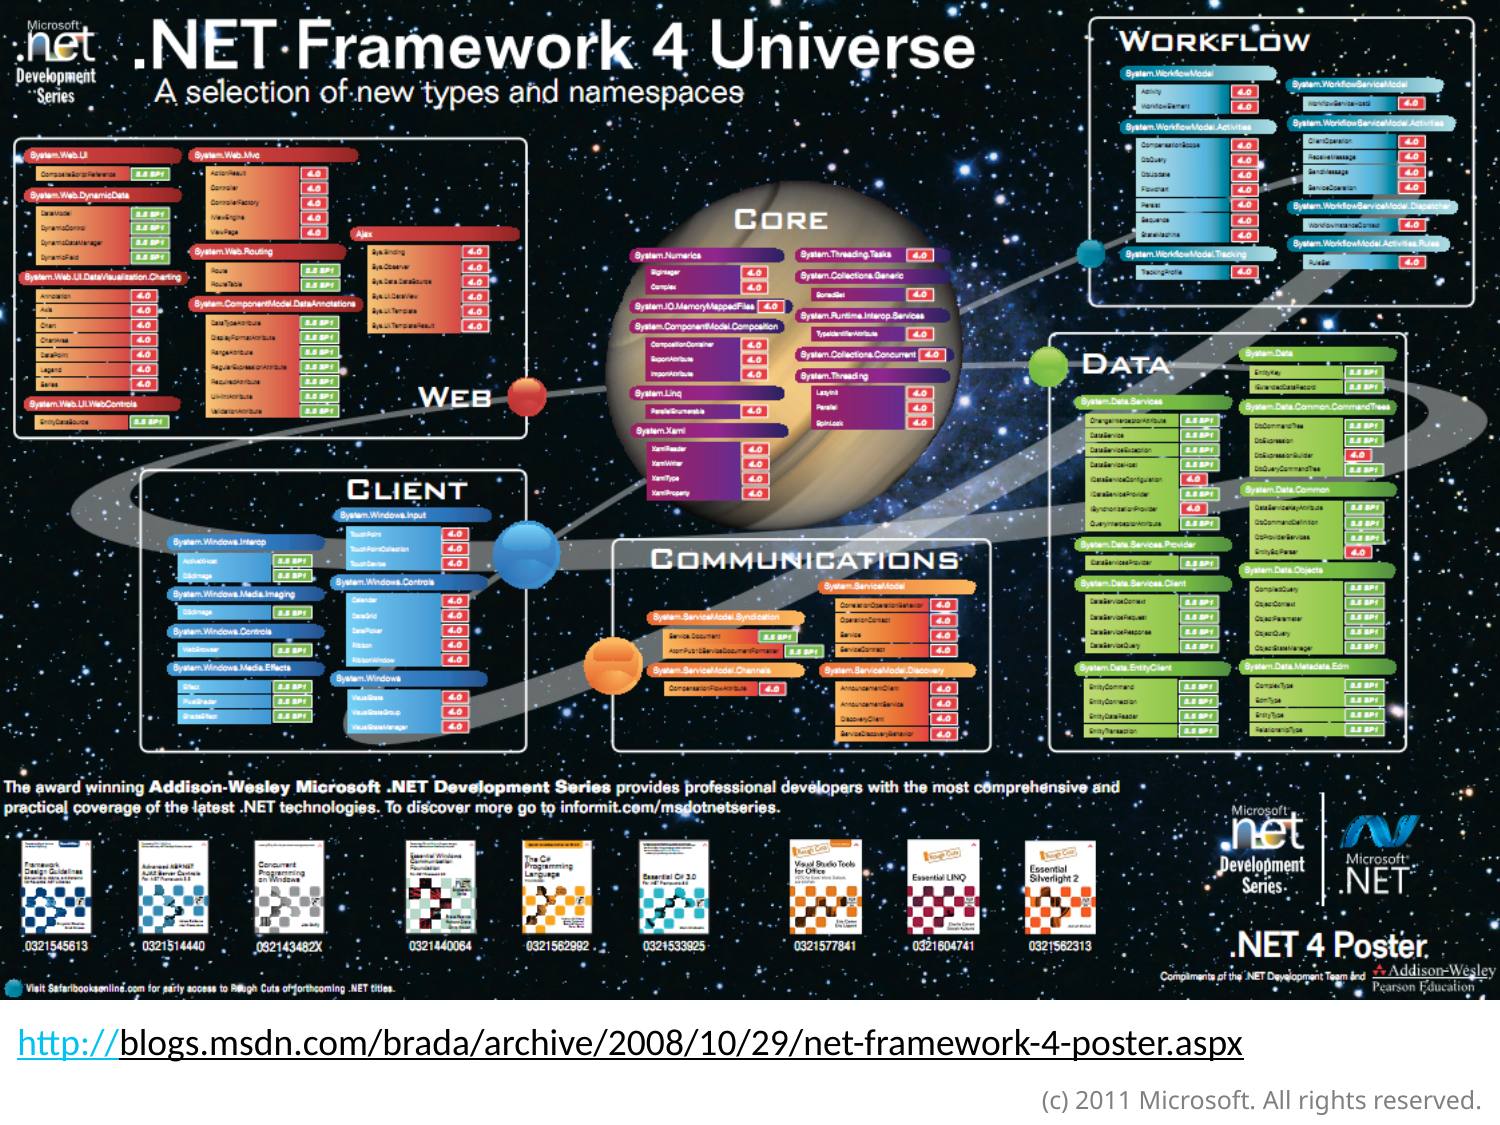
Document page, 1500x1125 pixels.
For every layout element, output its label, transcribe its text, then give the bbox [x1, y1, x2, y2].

text_box http://blogs.msdn.com/brada/archive/2008/10/29/net-framework-4-poster.aspx [2, 1010, 1471, 1071]
picture [0, 0, 1500, 1000]
footer (c) 2011 Microsoft. All rights reserved. [1025, 1069, 1500, 1125]
